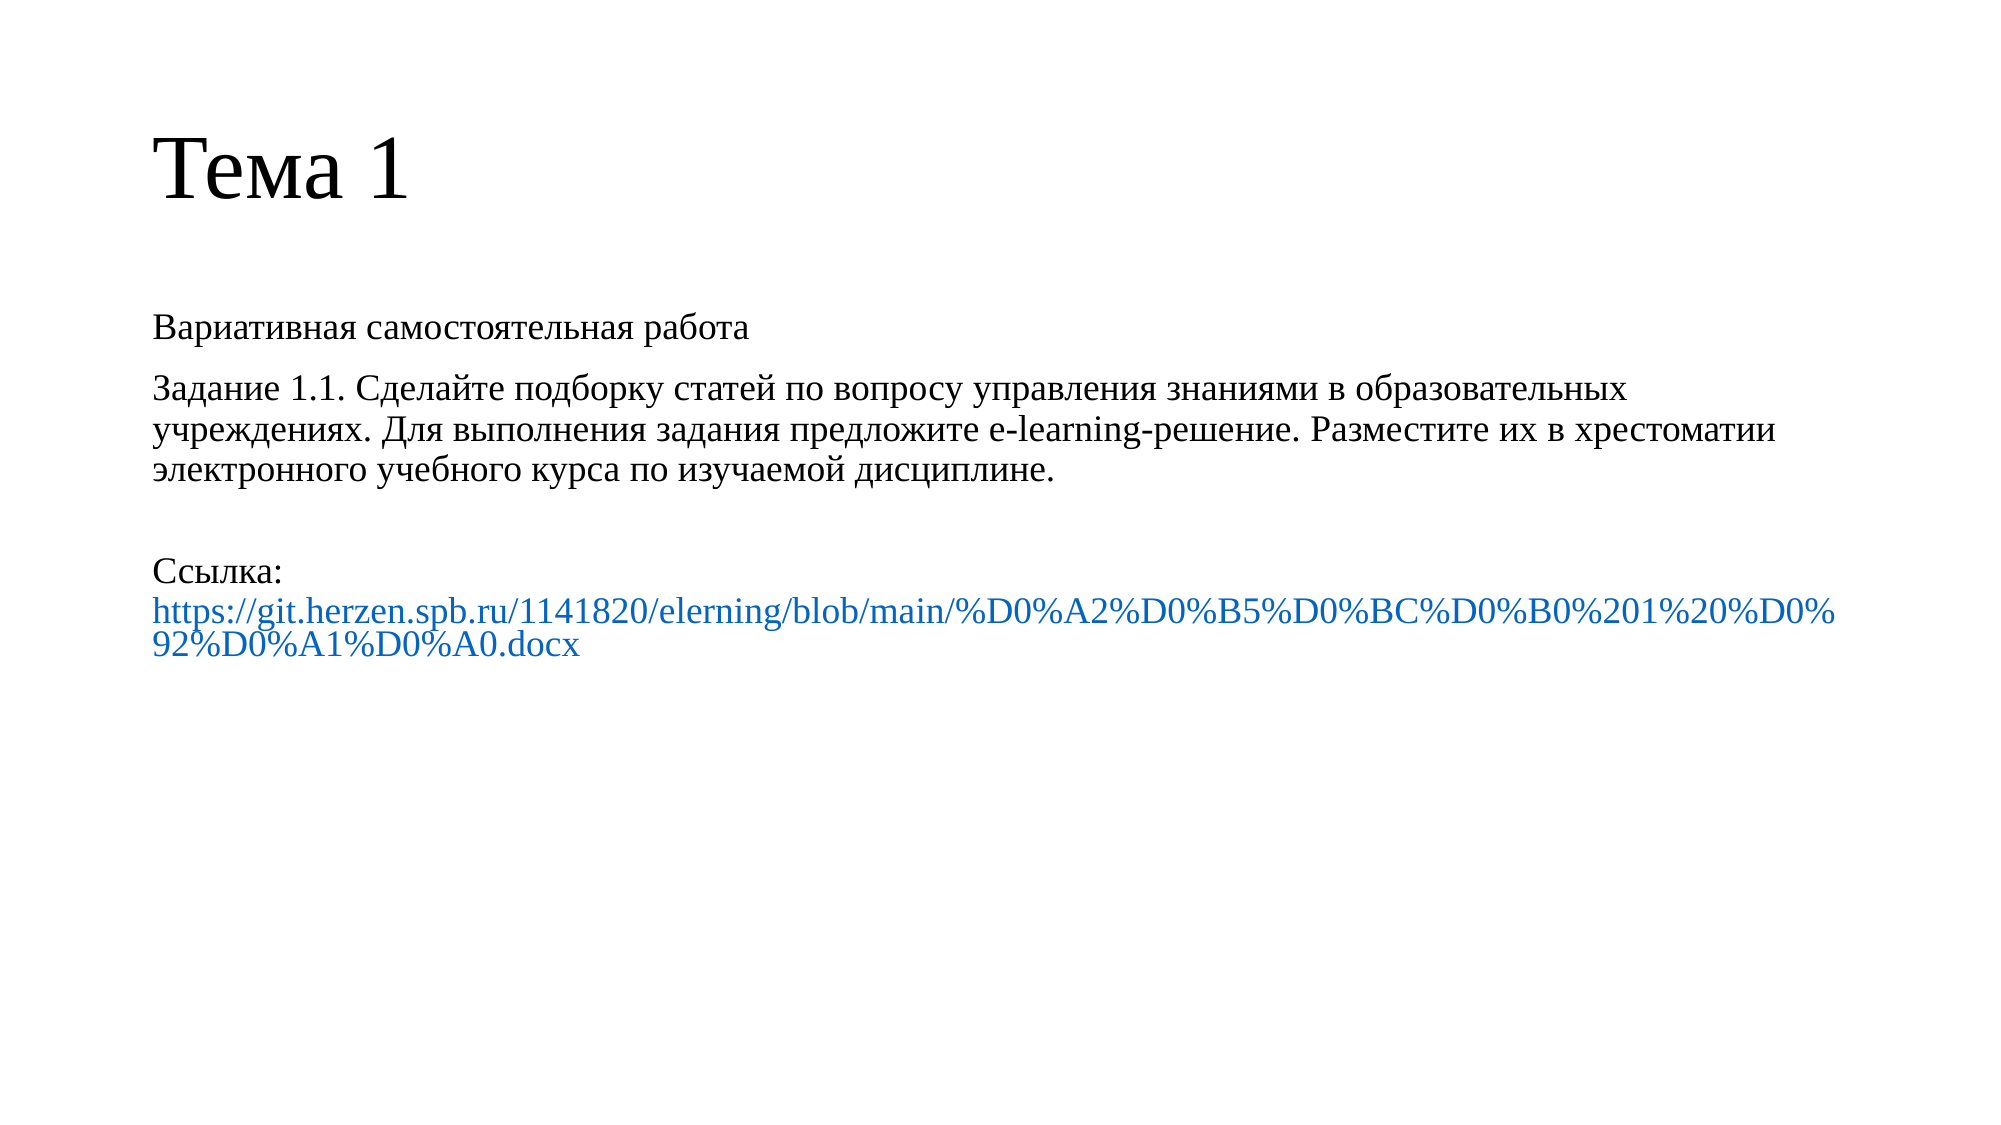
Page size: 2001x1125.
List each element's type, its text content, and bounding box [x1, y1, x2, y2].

list Вариативная самостоятельная работа Задание 1.1. Сделайте подборку статей по вопросу управления знаниями в образовательных учреждениях. Для выполнения задания предложите e-learning-решение. Разместите их в хрестоматии электронного учебного курса по изучаемой дисциплине. Ссылка: https://git.herzen.spb.ru/1141820/elerning/blob/main/%D0%A2%D0%B5%D0%BC%D0%B0%201%20%D0%92%D0%A1%D0%A0.docx [137, 299, 1863, 1014]
title Тема 1 [137, 59, 1863, 278]
